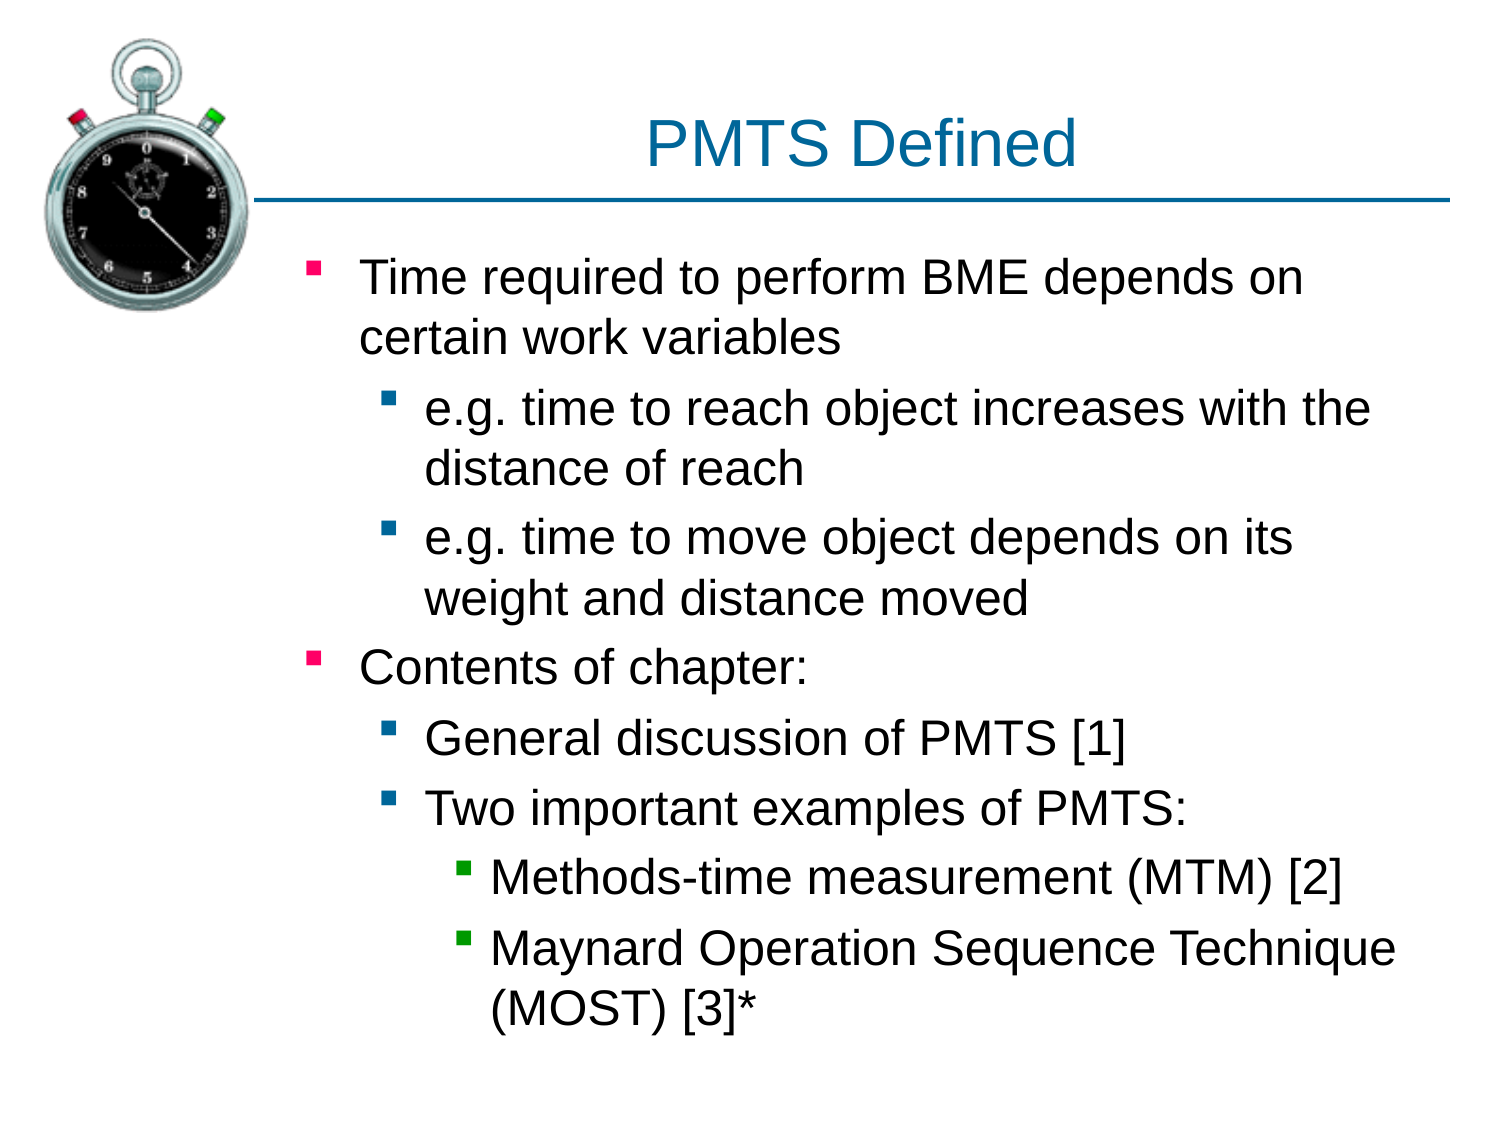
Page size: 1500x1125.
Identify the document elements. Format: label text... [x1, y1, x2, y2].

title PMTS Defined [275, 37, 1450, 188]
picture [37, 37, 254, 313]
list Time required to perform BME depends on certain work variables e.g. time to reach object increases with the distance of reach e.g. time to move object depends on its weight and distance moved Contents of chapter: General discussion of PMTS [1] Two important examples of PMTS: Methods-time measurement (MTM) [2] Maynard Operation Sequence Technique (MOST) [3]* [287, 237, 1450, 1100]
